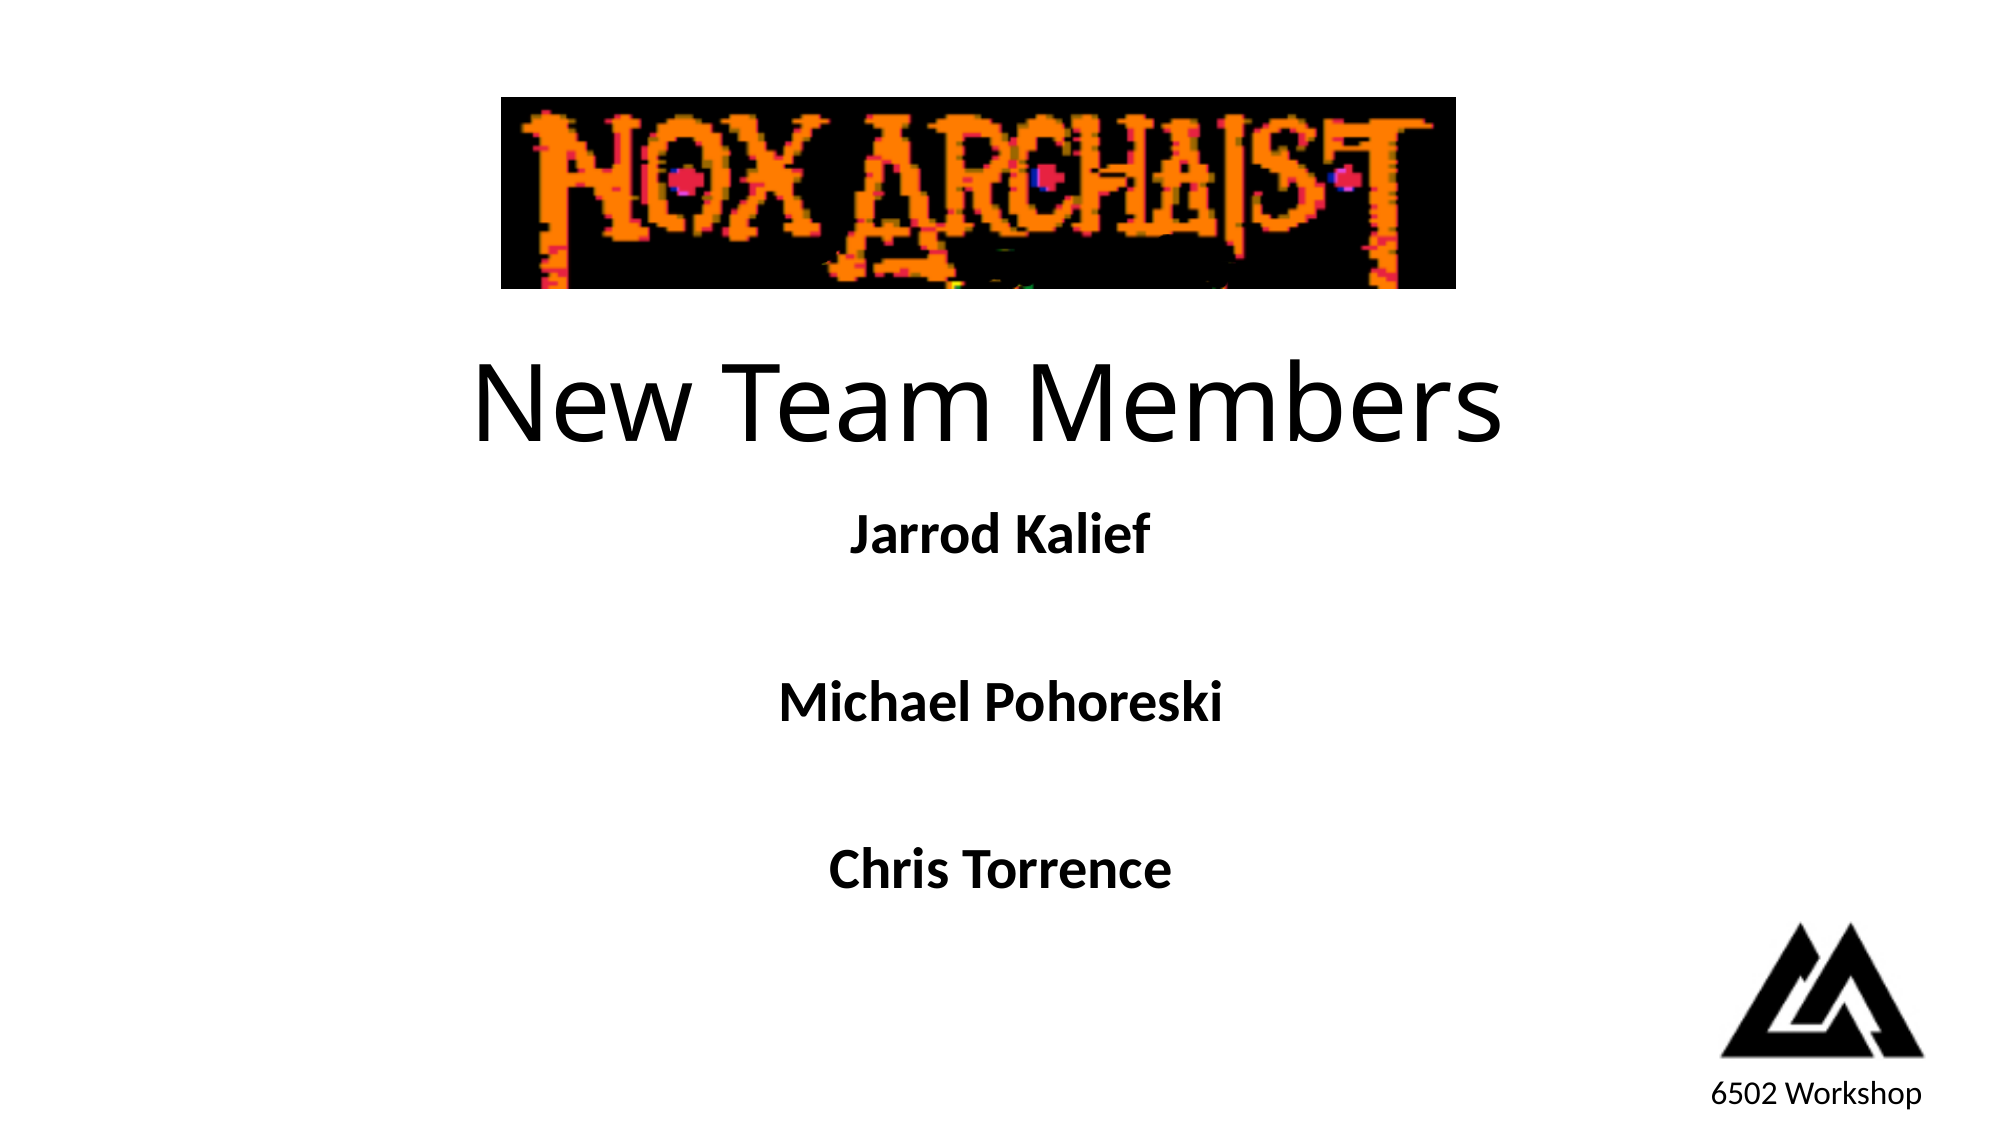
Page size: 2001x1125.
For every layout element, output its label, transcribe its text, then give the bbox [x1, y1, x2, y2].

picture [1718, 920, 1928, 1061]
subtitle Jarrod Kalief Michael Pohoreski Chris Torrence [73, 496, 1929, 1013]
picture [501, 97, 1456, 289]
title New Team Members [89, 340, 1886, 496]
text_box 6502 Workshop [1695, 1063, 1994, 1119]
